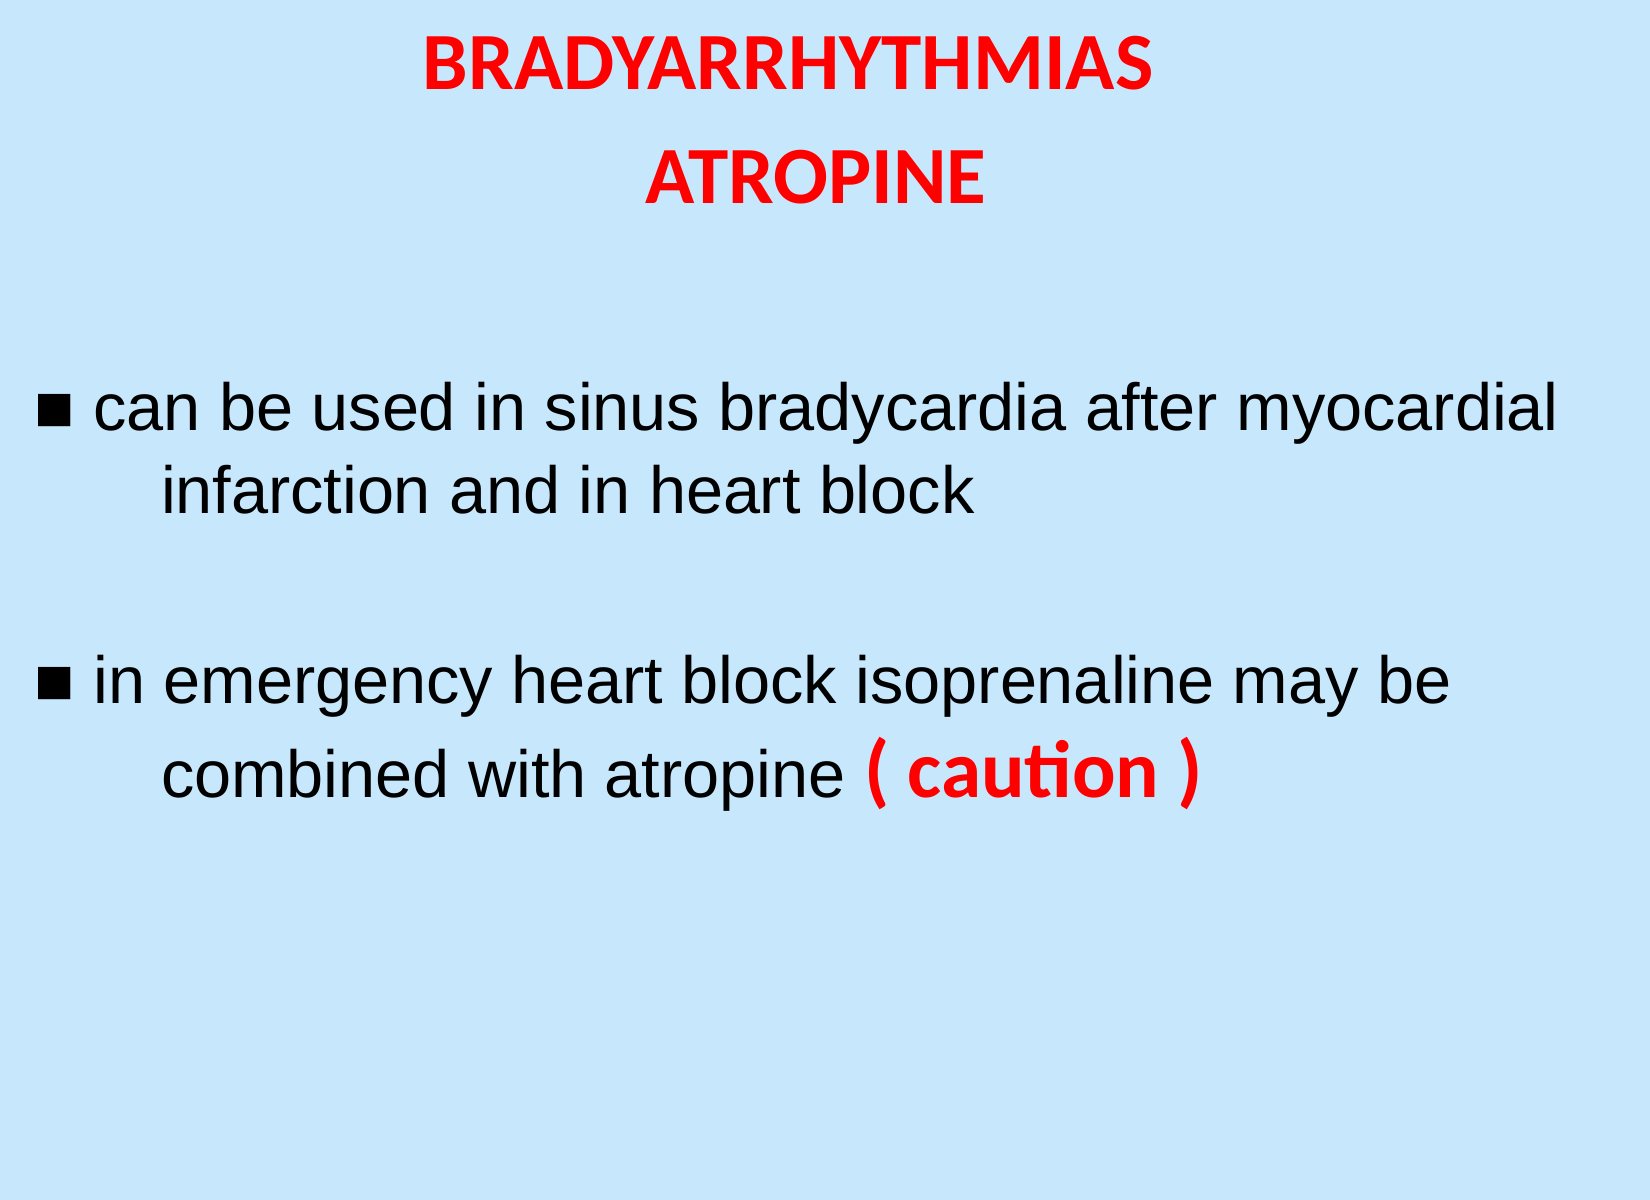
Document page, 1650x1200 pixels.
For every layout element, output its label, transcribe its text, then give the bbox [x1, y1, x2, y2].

subtitle BRADYARRHYTHMIAS ATROPINE ■ can be used in sinus bradycardia after myocardial infarction and in heart block ■ in emergency heart block isoprenaline may be combined with atropine ( caution ) [0, 0, 1650, 1200]
